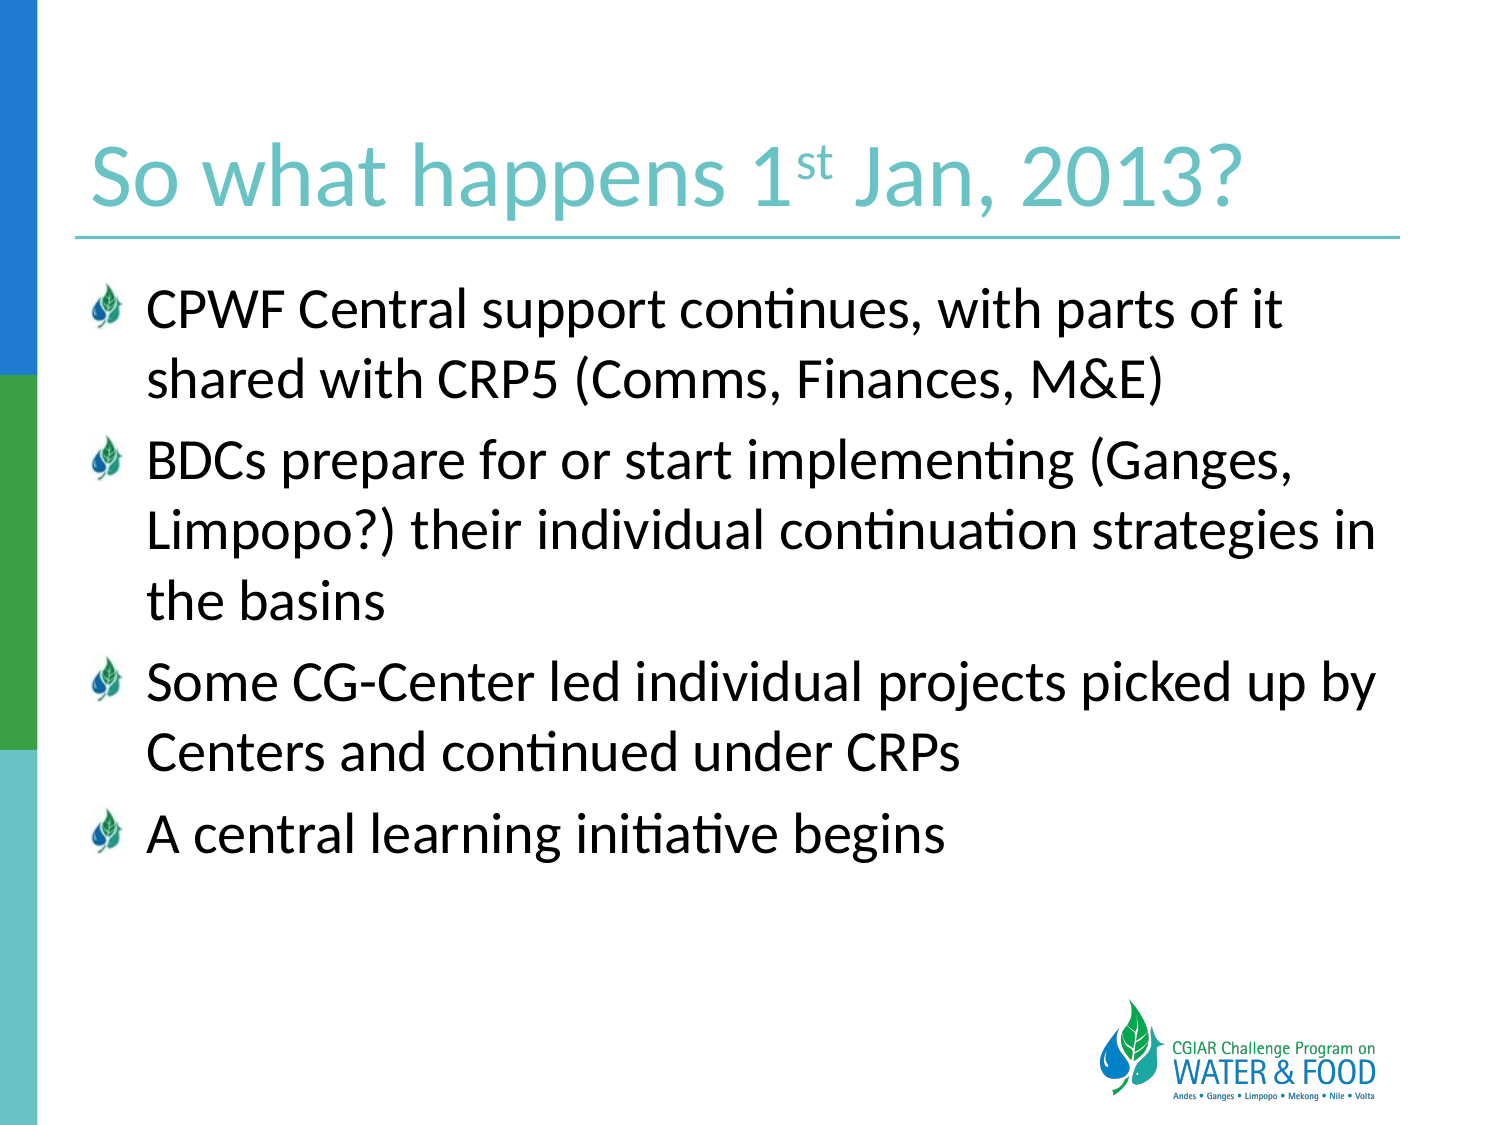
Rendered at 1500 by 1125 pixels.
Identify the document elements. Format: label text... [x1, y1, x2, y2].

title So what happens 1st Jan, 2013? [74, 45, 1426, 233]
list CPWF Central support continues, with parts of it shared with CRP5 (Comms, Finances, M&E) BDCs prepare for or start implementing (Ganges, Limpopo?) their individual continuation strategies in the basins Some CG-Center led individual projects picked up by Centers and continued under CRPs A central learning initiative begins [74, 262, 1426, 1006]
picture [1362, 1062, 1372, 1081]
picture [90, 280, 123, 330]
picture [90, 432, 123, 482]
picture [1100, 1006, 1375, 1101]
picture [90, 653, 123, 703]
picture [90, 805, 123, 855]
